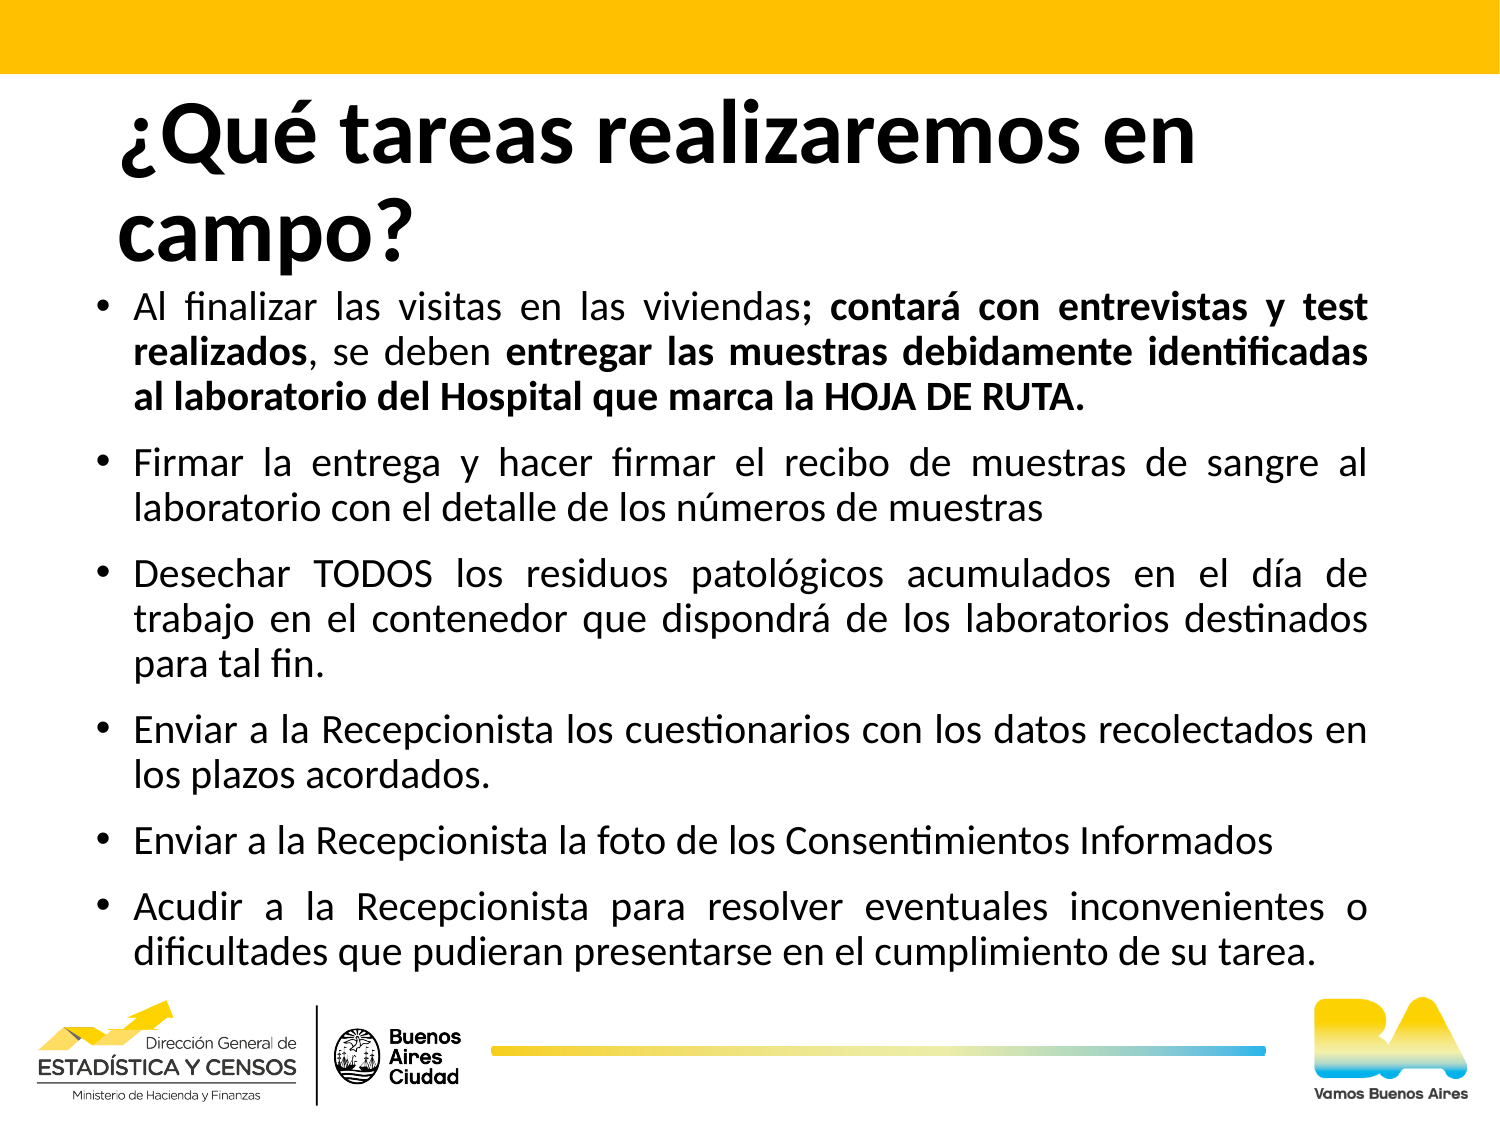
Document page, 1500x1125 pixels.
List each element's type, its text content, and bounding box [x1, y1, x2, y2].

text_box [0, 0, 1500, 75]
picture [25, 988, 488, 1112]
picture [1314, 997, 1468, 1099]
list Al finalizar las visitas en las viviendas; contará con entrevistas y test realizados, se deben entregar las muestras debidamente identificadas al laboratorio del Hospital que marca la HOJA DE RUTA. Firmar la entrega y hacer firmar el recibo de muestras de sangre al laboratorio con el detalle de los números de muestras Desechar TODOS los residuos patológicos acumulados en el día de trabajo en el contenedor que dispondrá de los laboratorios destinados para tal fin. Enviar a la Recepcionista los cuestionarios con los datos recolectados en los plazos acordados. Enviar a la Recepcionista la foto de los Consentimientos Informados Acudir a la Recepcionista para resolver eventuales inconvenientes o dificultades que pudieran presentarse en el cumplimiento de su tarea. [80, 277, 1384, 1043]
picture [491, 1046, 1266, 1056]
title ¿Qué tareas realizaremos en campo? [102, 75, 1397, 292]
